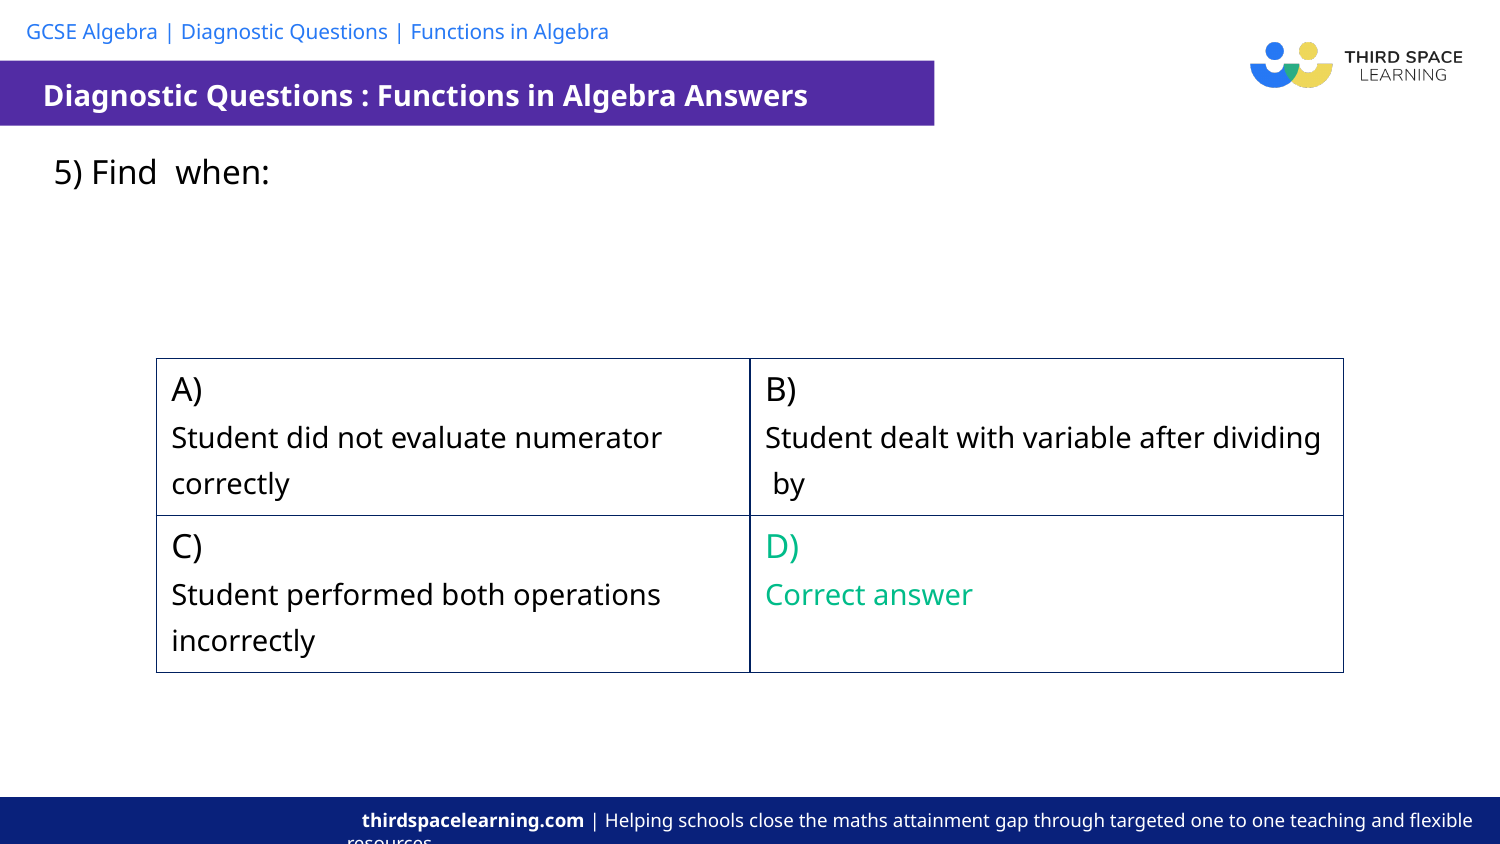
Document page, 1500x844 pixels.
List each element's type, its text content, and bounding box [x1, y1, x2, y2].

text_box Diagnostic Questions : Functions in Algebra Answers [27, 61, 849, 127]
picture [1250, 33, 1465, 99]
